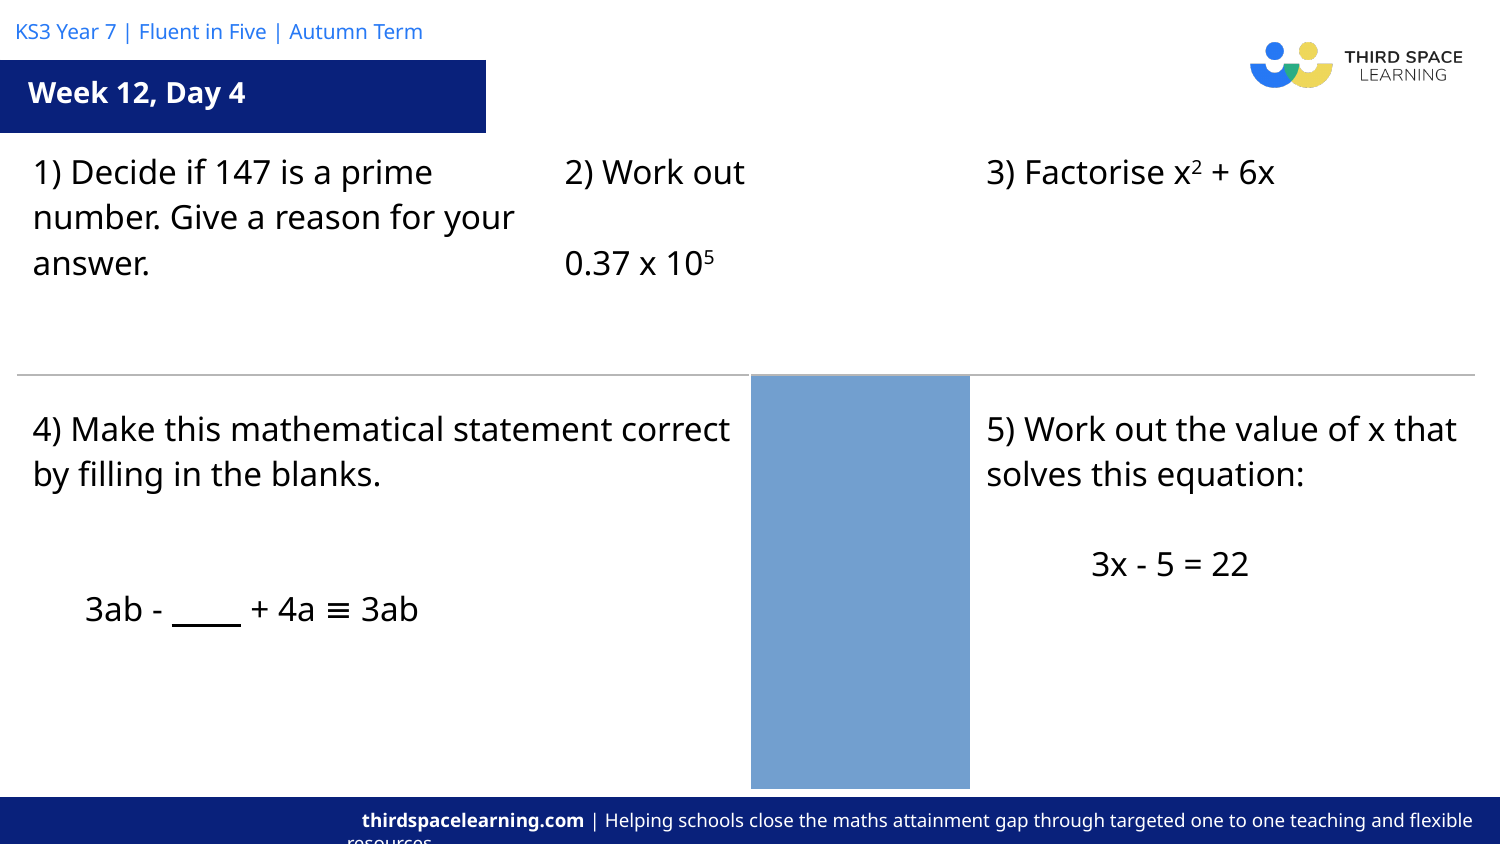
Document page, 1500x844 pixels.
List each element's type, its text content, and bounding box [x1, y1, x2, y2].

table_header 1) Decide if 147 is a prime number. Give a reason for your answer. [19, 142, 549, 374]
text_box Week 12, Day 4 [13, 59, 383, 125]
table_cell 5) Work out the value of x that solves this equation: 3x - 5 = 22 [972, 376, 1474, 788]
table_header 3) Factorise x2 + 6x [972, 142, 1474, 374]
table_cell 4) Make this mathematical statement correct by filling in the blanks. 3ab - + 4a ≡ 3ab [19, 376, 749, 788]
table_header 2) Work out 0.37 x 105 [550, 142, 970, 374]
picture [1250, 33, 1465, 99]
